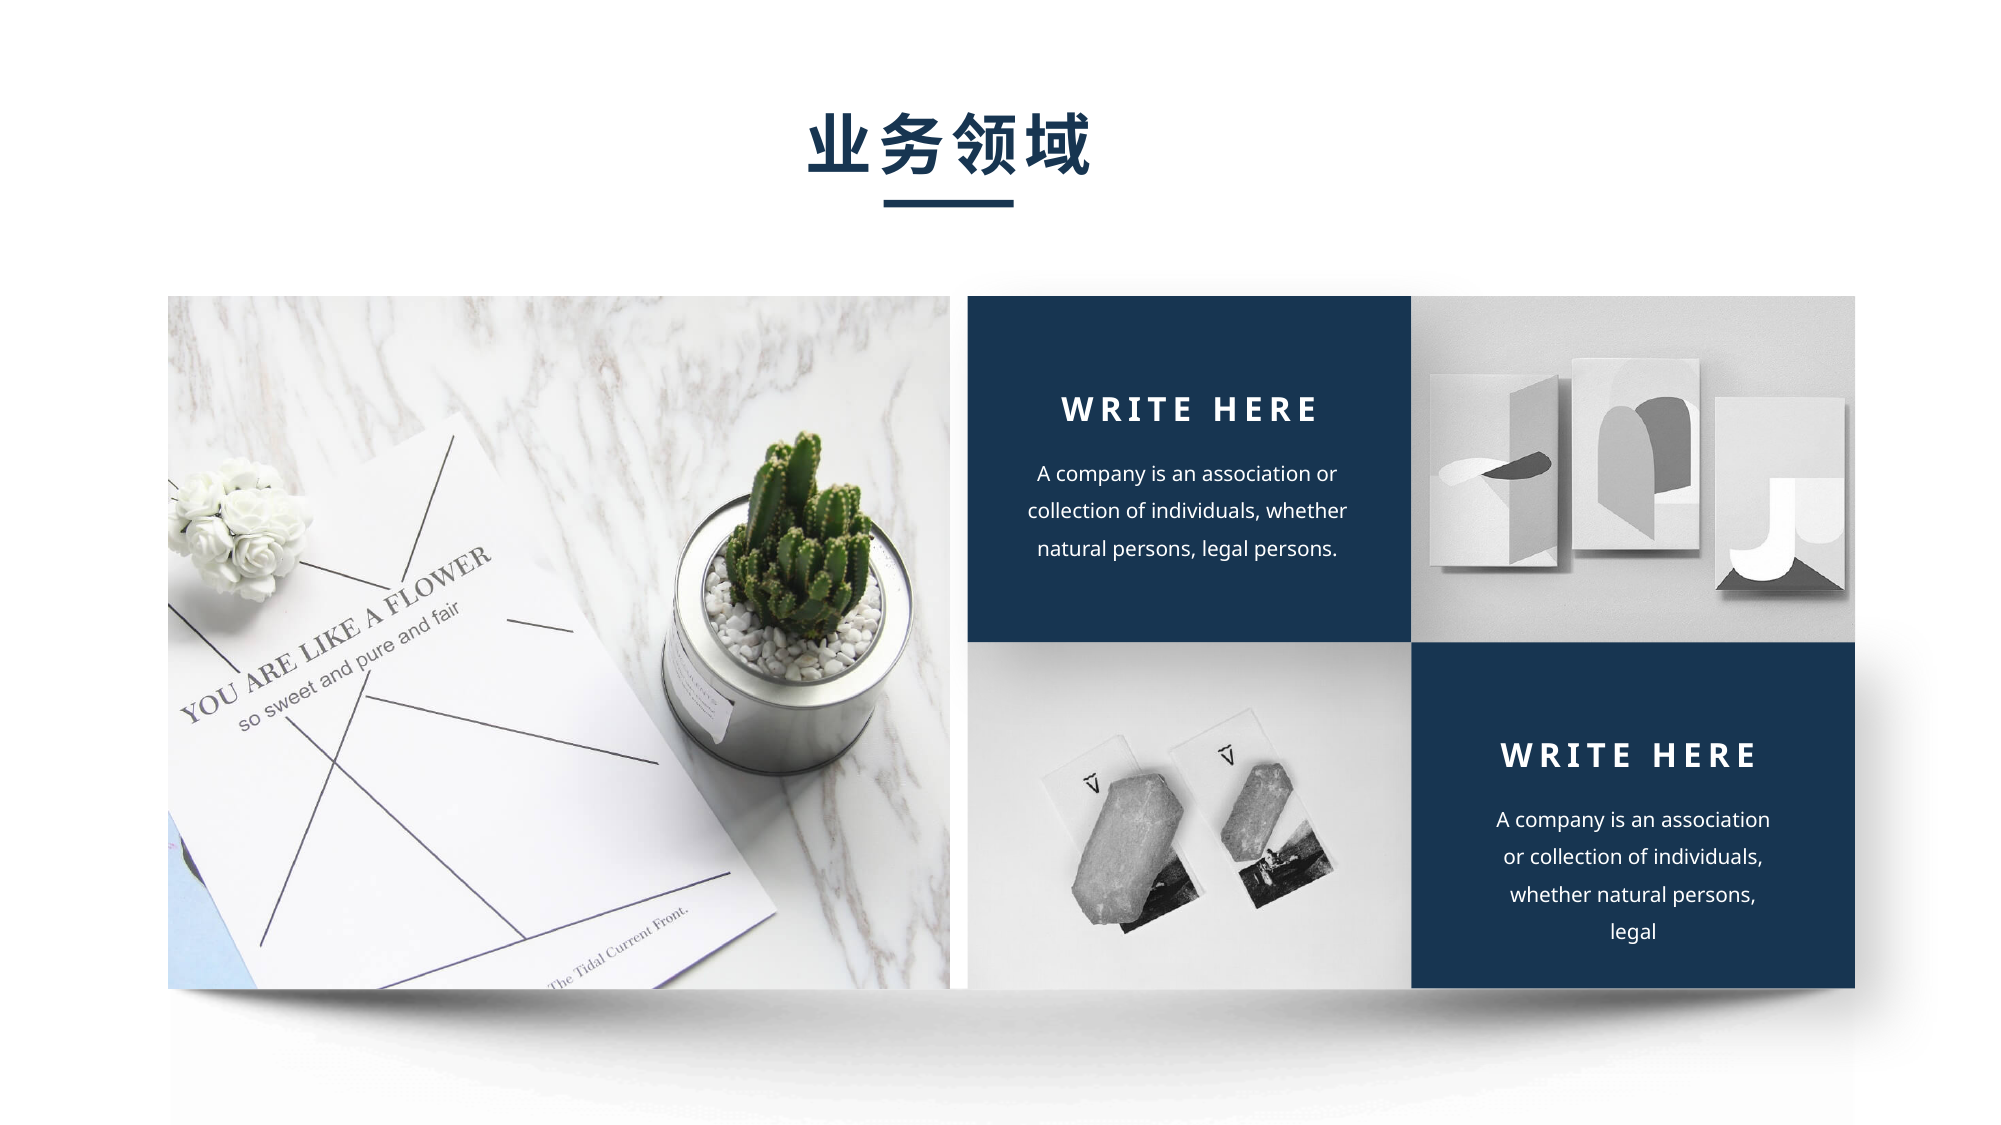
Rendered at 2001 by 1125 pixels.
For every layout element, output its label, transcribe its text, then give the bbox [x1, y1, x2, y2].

text_box A company is an association or collection of individuals, whether natural persons, legal [1470, 786, 1796, 952]
text_box [882, 199, 1015, 208]
text_box WRITE HERE [1106, 380, 1331, 436]
picture [168, 238, 1856, 1125]
text_box [1106, 295, 1412, 642]
text_box A company is an association or collection of individuals, whether natural persons, legal persons. [1106, 440, 1367, 568]
text_box WRITE HERE [1485, 726, 1771, 782]
text_box 业务领域 [790, 95, 1107, 191]
text_box [1412, 643, 1856, 989]
